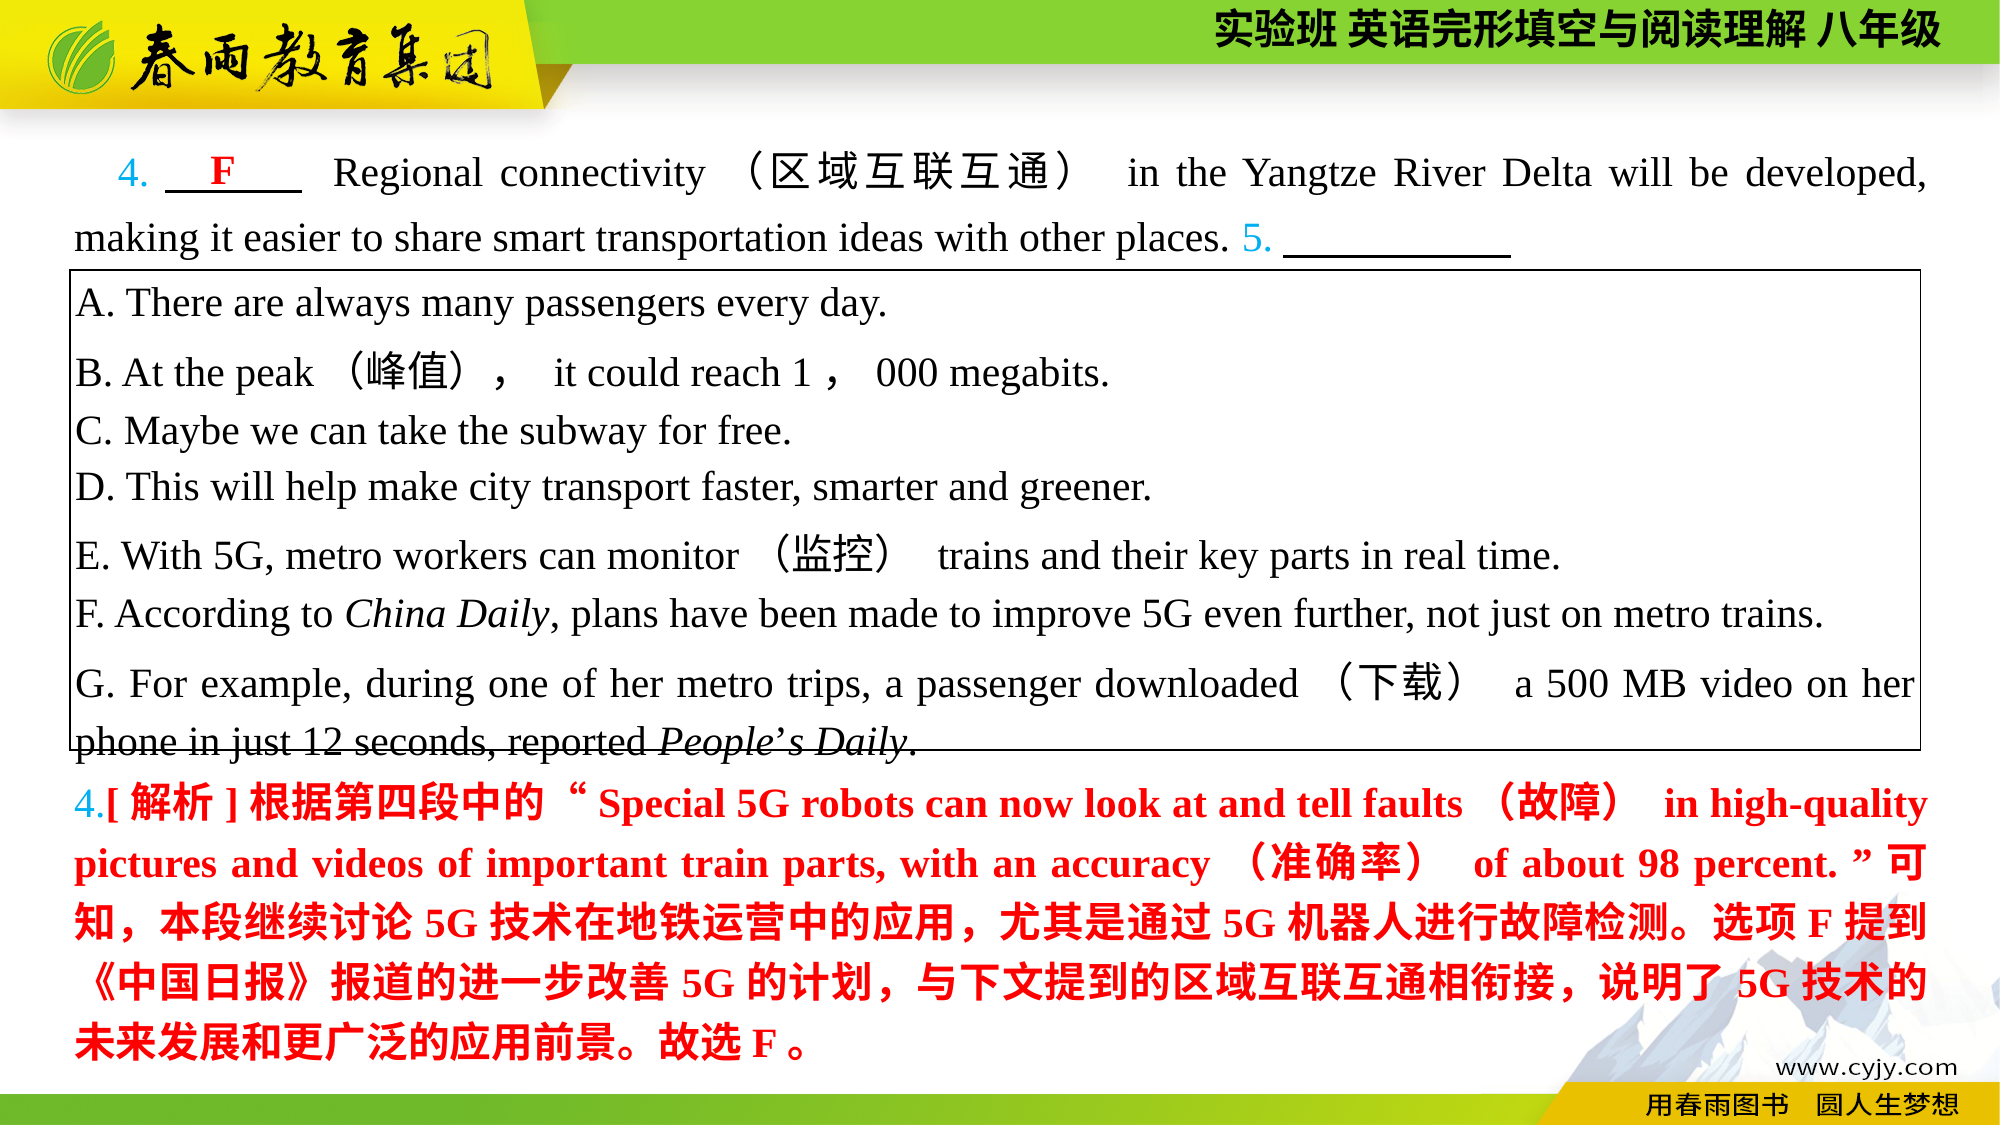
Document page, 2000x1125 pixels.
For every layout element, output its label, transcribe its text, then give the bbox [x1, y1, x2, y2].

list 4. Regional connectivity（区域互联互通） in the Yangtze River Delta will be developed, making it easier to share smart transportation ideas with other places. 5. ， [59, 122, 1944, 262]
table_header A. There are always many passengers every day. B. At the peak（峰值）， it could reach 1，000 megabits. C. Maybe we can take the subway for free. D. This will help make city transport faster, smarter and greener. E. With 5G, metro workers can monitor（监控） trains and their key parts in real time. F. According to China Daily, plans have been made to improve 5G even further, not just on metro trains. G. For example, during one of her metro trips, a passenger downloaded（下载） a 500 MB video on her phone in just 12 seconds, reported People’s Daily. [71, 271, 1920, 749]
picture [0, 0, 2000, 1125]
text_box 4.[解析]根据第四段中的“Special 5G robots can now look at and tell faults（故障） in high-quality pictures and videos of important train parts, with an accuracy（准确率） of about 98 percent. ”可知，本段继续讨论5G技术在地铁运营中的应用，尤其是通过5G机器人进行故障检测。选项F提到《中国日报》报道的进一步改善5G的计划，与下文提到的区域互联互通相衔接，说明了5G技术的未来发展和更广泛的应用前景。故选F。 [59, 758, 1944, 1074]
text_box F [195, 120, 251, 201]
